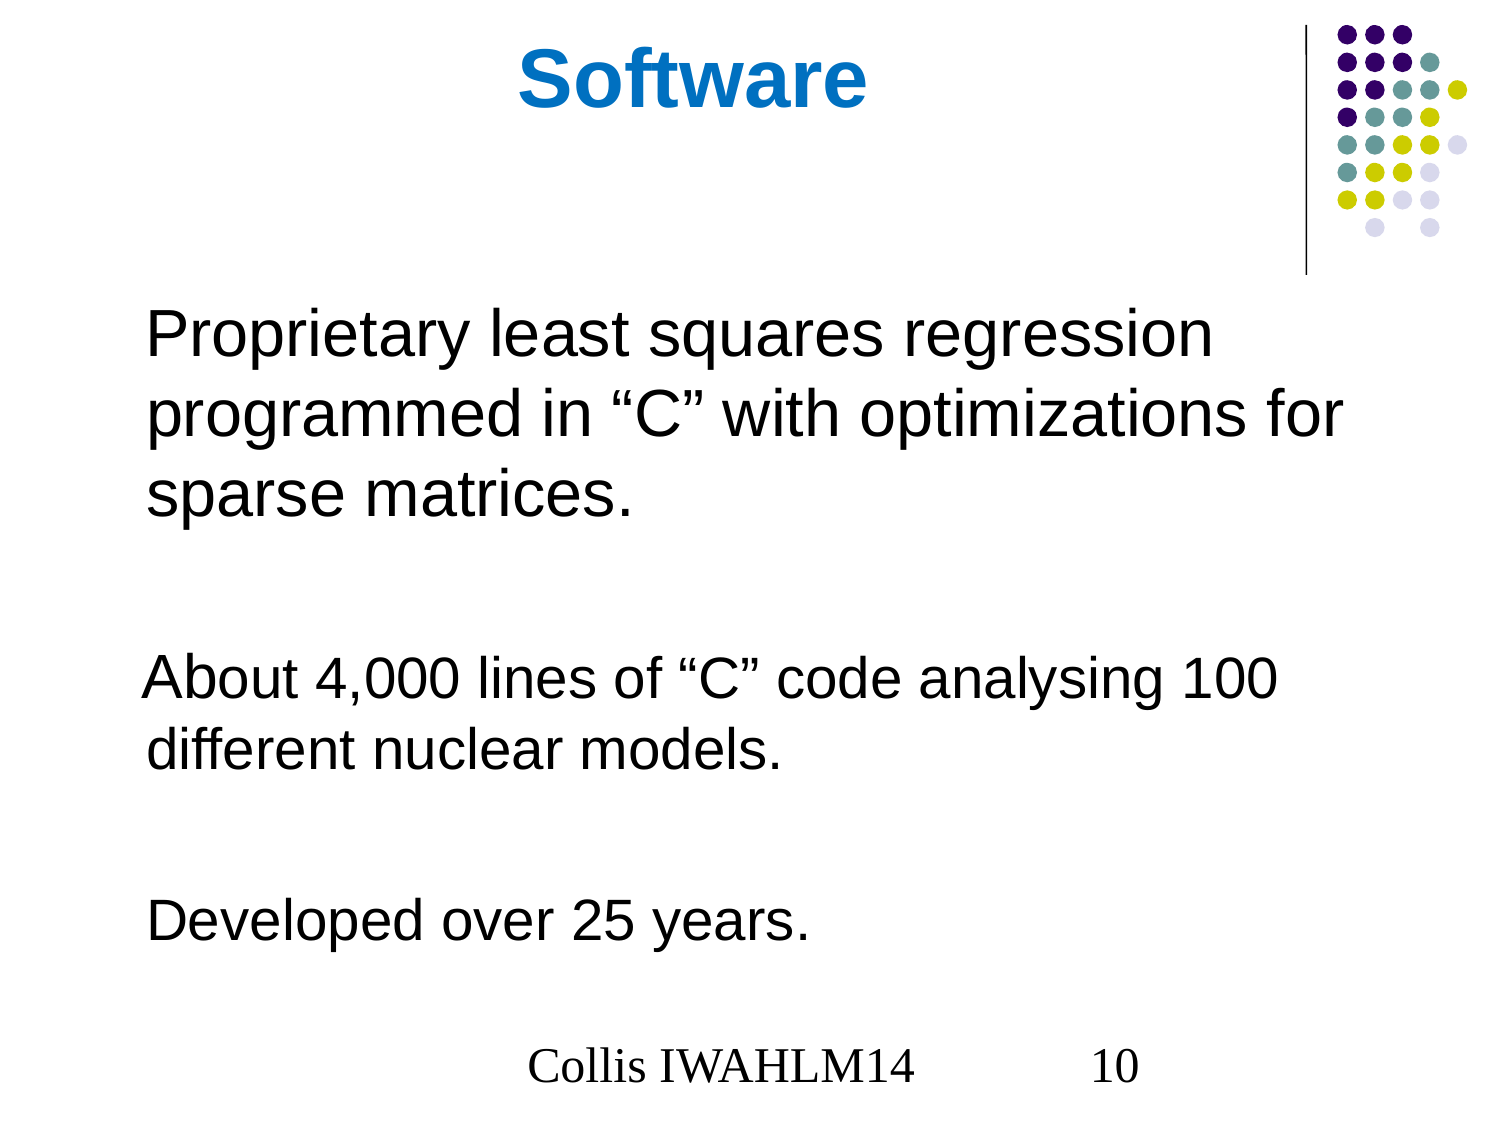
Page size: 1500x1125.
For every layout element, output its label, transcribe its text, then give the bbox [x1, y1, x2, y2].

slide_number 10 [1074, 1025, 1425, 1101]
title Software [75, 20, 1313, 233]
list Proprietary least squares regression programmed in “C” with optimizations for sparse matrices. About 4,000 lines of “C” code analysing 100 different nuclear models. Developed over 25 years. [75, 282, 1425, 1006]
footer Collis IWAHLM14 [512, 1025, 988, 1101]
